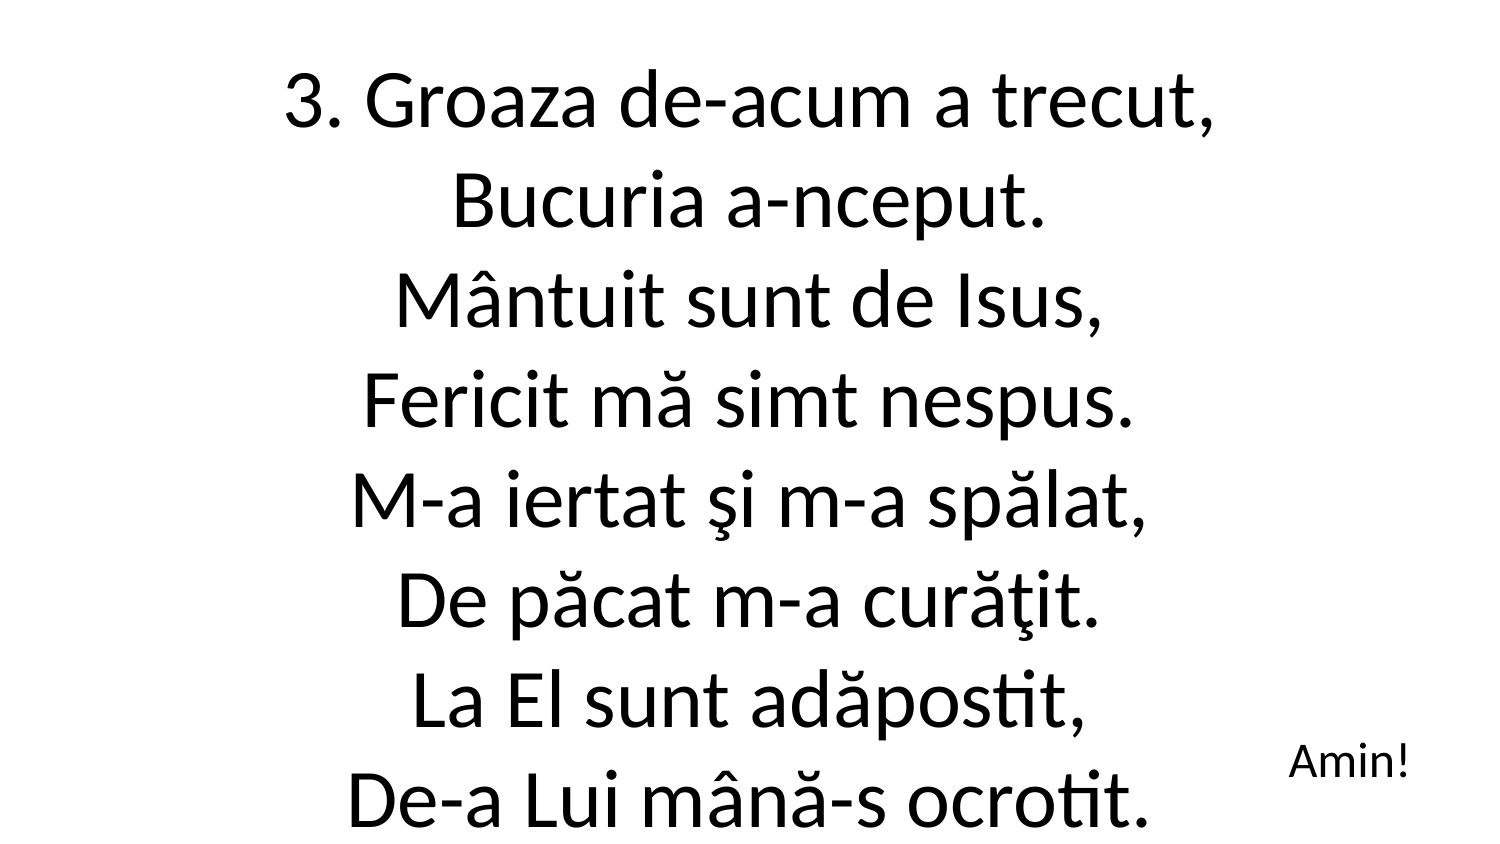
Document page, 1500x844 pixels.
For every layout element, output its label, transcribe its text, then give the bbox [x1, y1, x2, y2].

text_box Amin! [1273, 674, 1427, 795]
text_box 3. Groaza de-acum a trecut, Bucuria a-nceput. Mântuit sunt de Isus, Fericit mă simt nespus. M-a iertat şi m-a spălat, De păcat m-a curăţit. La El sunt adăpostit, De-a Lui mână-s ocrotit. [267, 0, 1233, 844]
